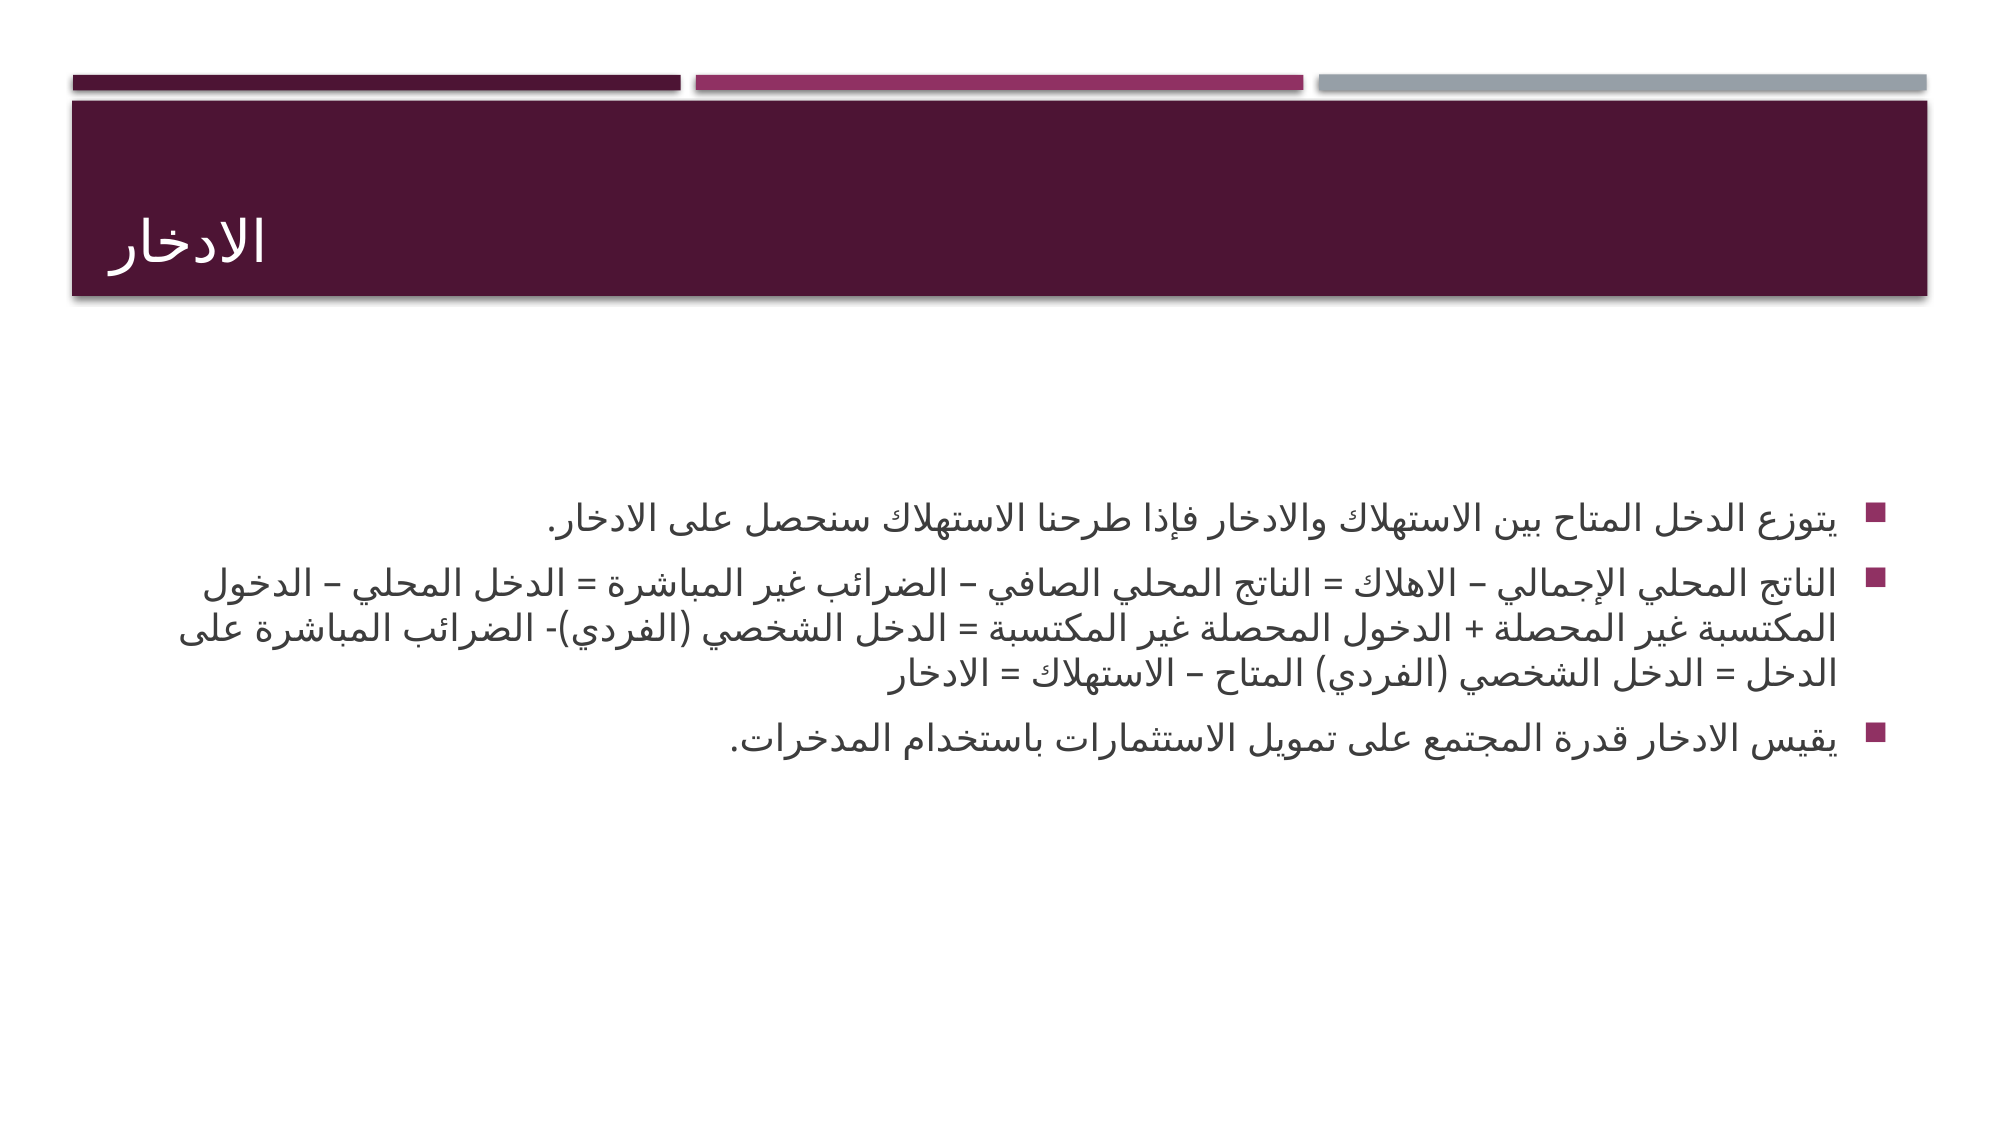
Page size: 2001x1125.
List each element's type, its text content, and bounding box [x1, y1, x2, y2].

list يتوزع الدخل المتاح بين الاستهلاك والادخار فإذا طرحنا الاستهلاك سنحصل على الادخار. الناتج المحلي الإجمالي – الاهلاك = الناتج المحلي الصافي – الضرائب غير المباشرة = الدخل المحلي – الدخول المكتسبة غير المحصلة + الدخول المحصلة غير المكتسبة = الدخل الشخصي (الفردي)- الضرائب المباشرة على الدخل = الدخل الشخصي (الفردي) المتاح – الاستهلاك = الادخار يقيس الادخار قدرة المجتمع على تمويل الاستثمارات باستخدام المدخرات. [95, 357, 1905, 962]
title الادخار [95, 115, 1905, 282]
